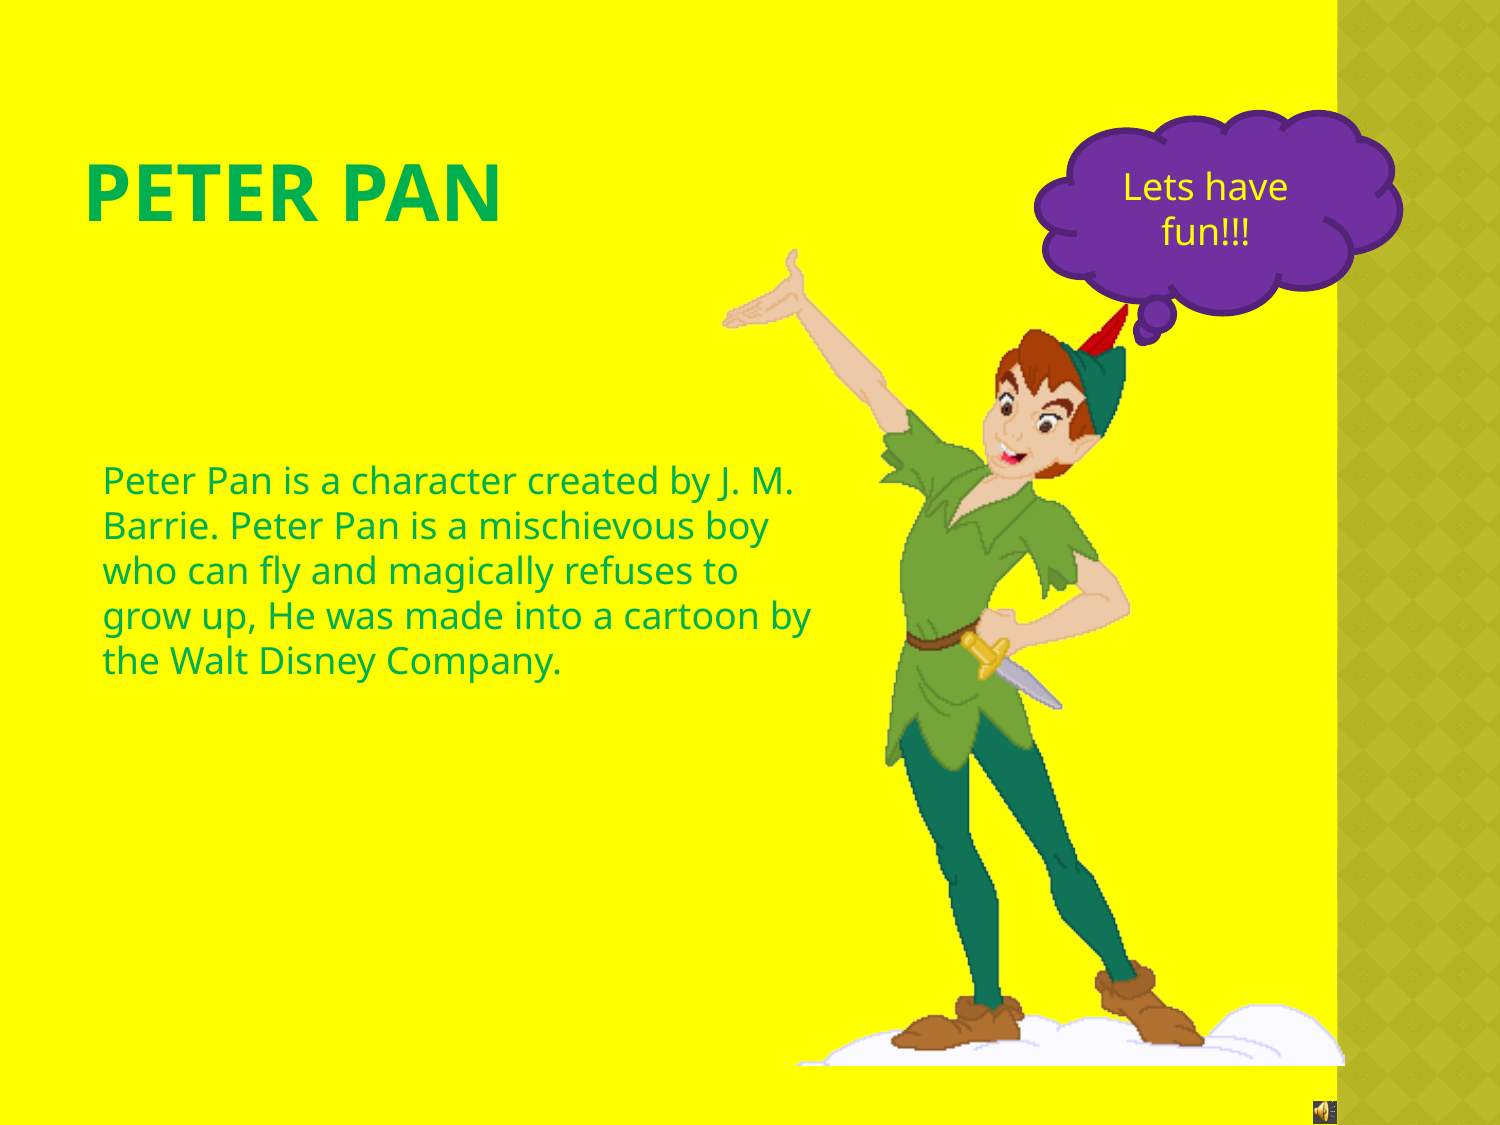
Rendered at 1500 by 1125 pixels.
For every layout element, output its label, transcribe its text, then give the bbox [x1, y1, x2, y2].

text_box Lets have fun!!! [1033, 109, 1404, 269]
text_box Peter Pan is a character created by J. M. Barrie. Peter Pan is a mischievous boy who can fly and magically refuses to grow up, He was made into a cartoon by the Walt Disney Company. [87, 449, 693, 690]
picture [699, 249, 1345, 1066]
picture [1312, 1099, 1338, 1125]
title Peter Pan [75, 50, 1263, 238]
